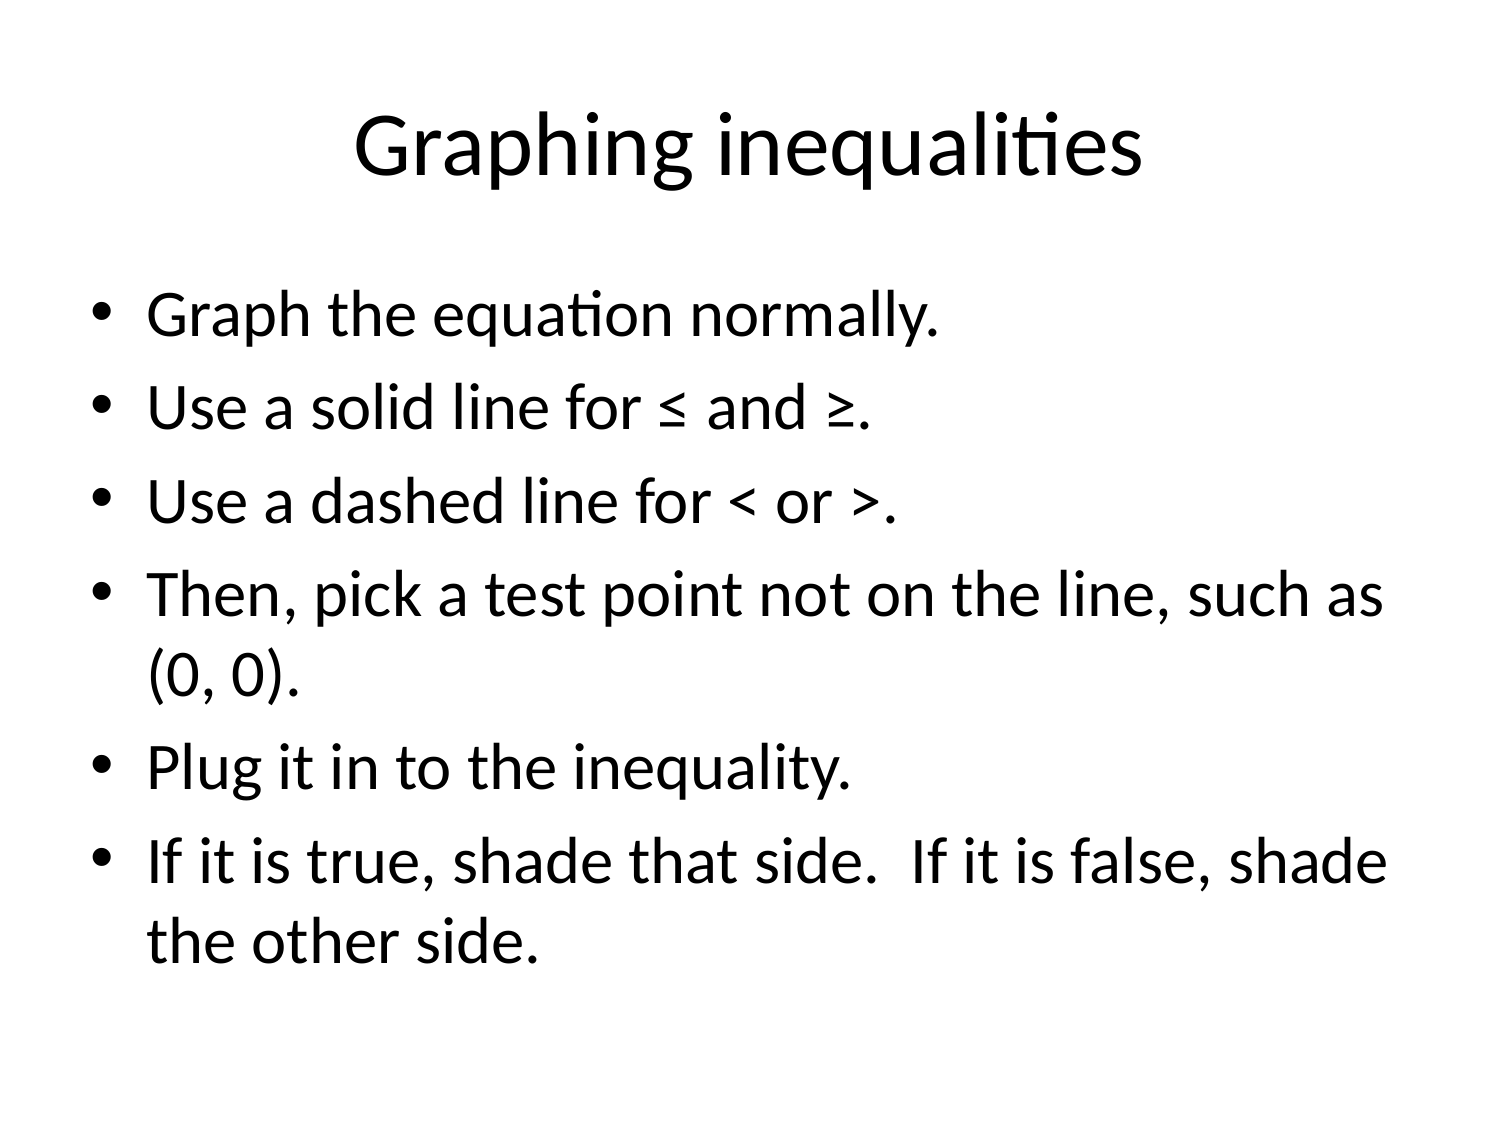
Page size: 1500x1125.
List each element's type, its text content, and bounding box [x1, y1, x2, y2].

list Graph the equation normally. Use a solid line for ≤ and ≥. Use a dashed line for < or >. Then, pick a test point not on the line, such as (0, 0). Plug it in to the inequality. If it is true, shade that side. If it is false, shade the other side. [75, 262, 1425, 1005]
title Graphing inequalities [75, 45, 1425, 233]
